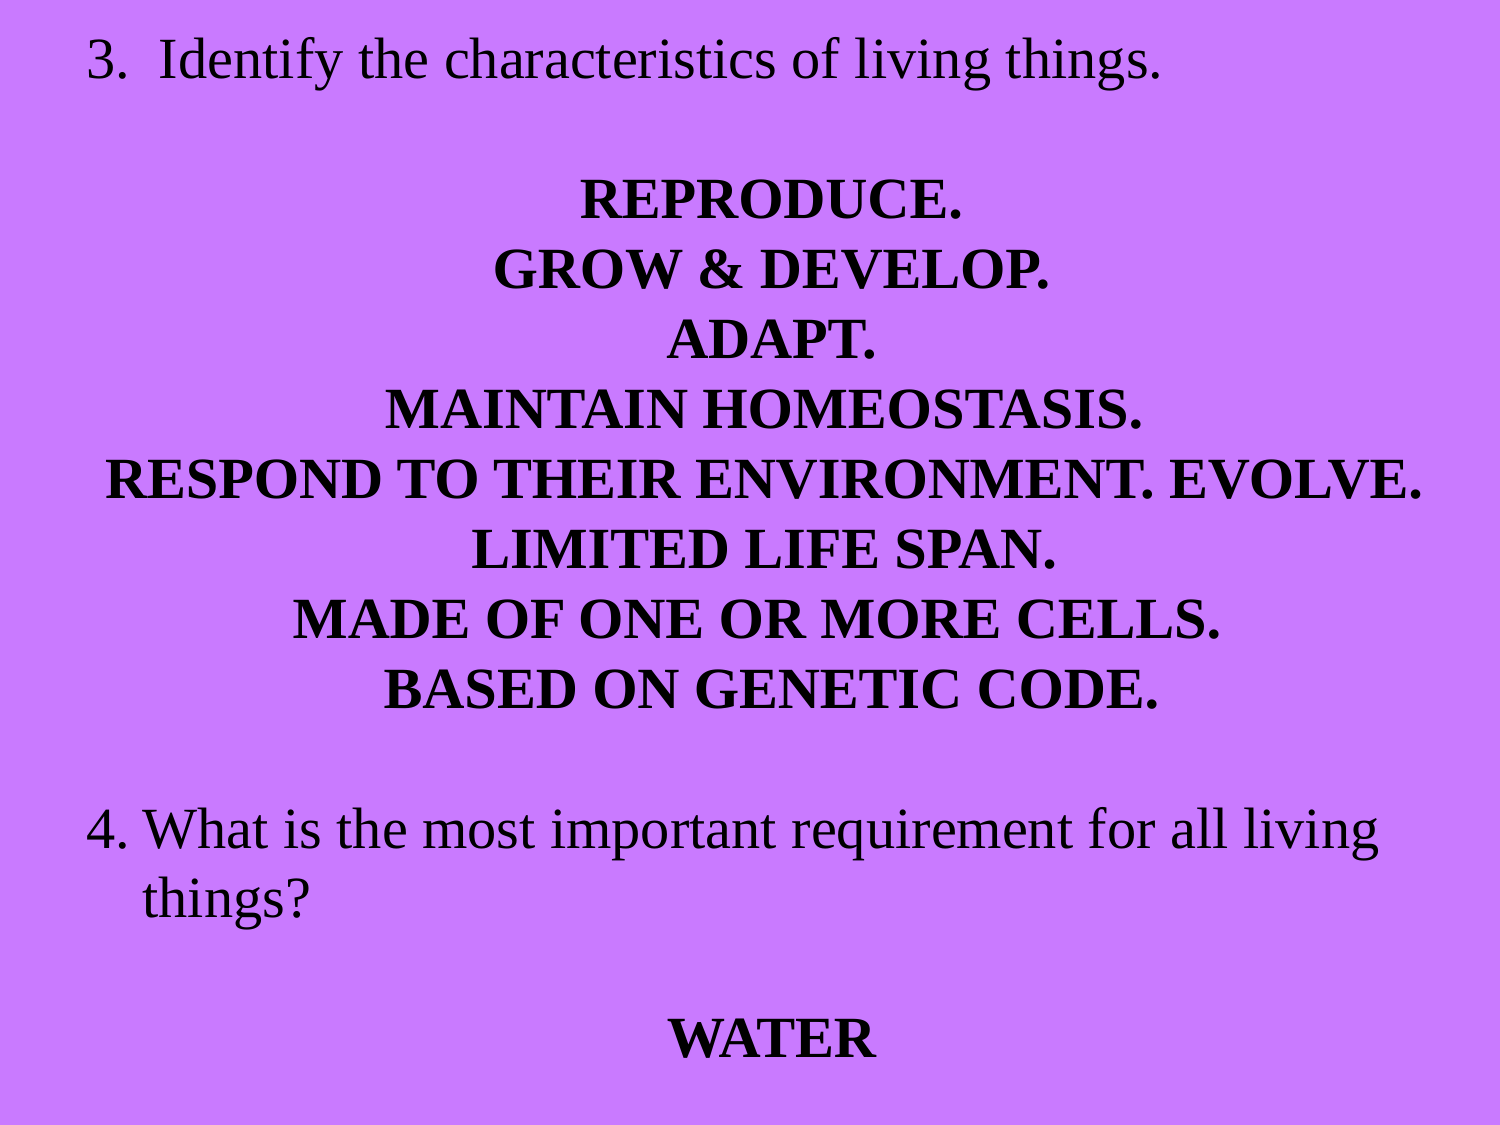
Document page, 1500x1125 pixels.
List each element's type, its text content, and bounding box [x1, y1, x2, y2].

text_box 3. Identify the characteristics of living things. REPRODUCE. GROW & DEVELOP. ADAPT. MAINTAIN HOMEOSTASIS. RESPOND TO THEIR ENVIRONMENT. EVOLVE. LIMITED LIFE SPAN. MADE OF ONE OR MORE CELLS. BASED ON GENETIC CODE. What is the most important requirement for all living things? WATER [71, 12, 1472, 1077]
